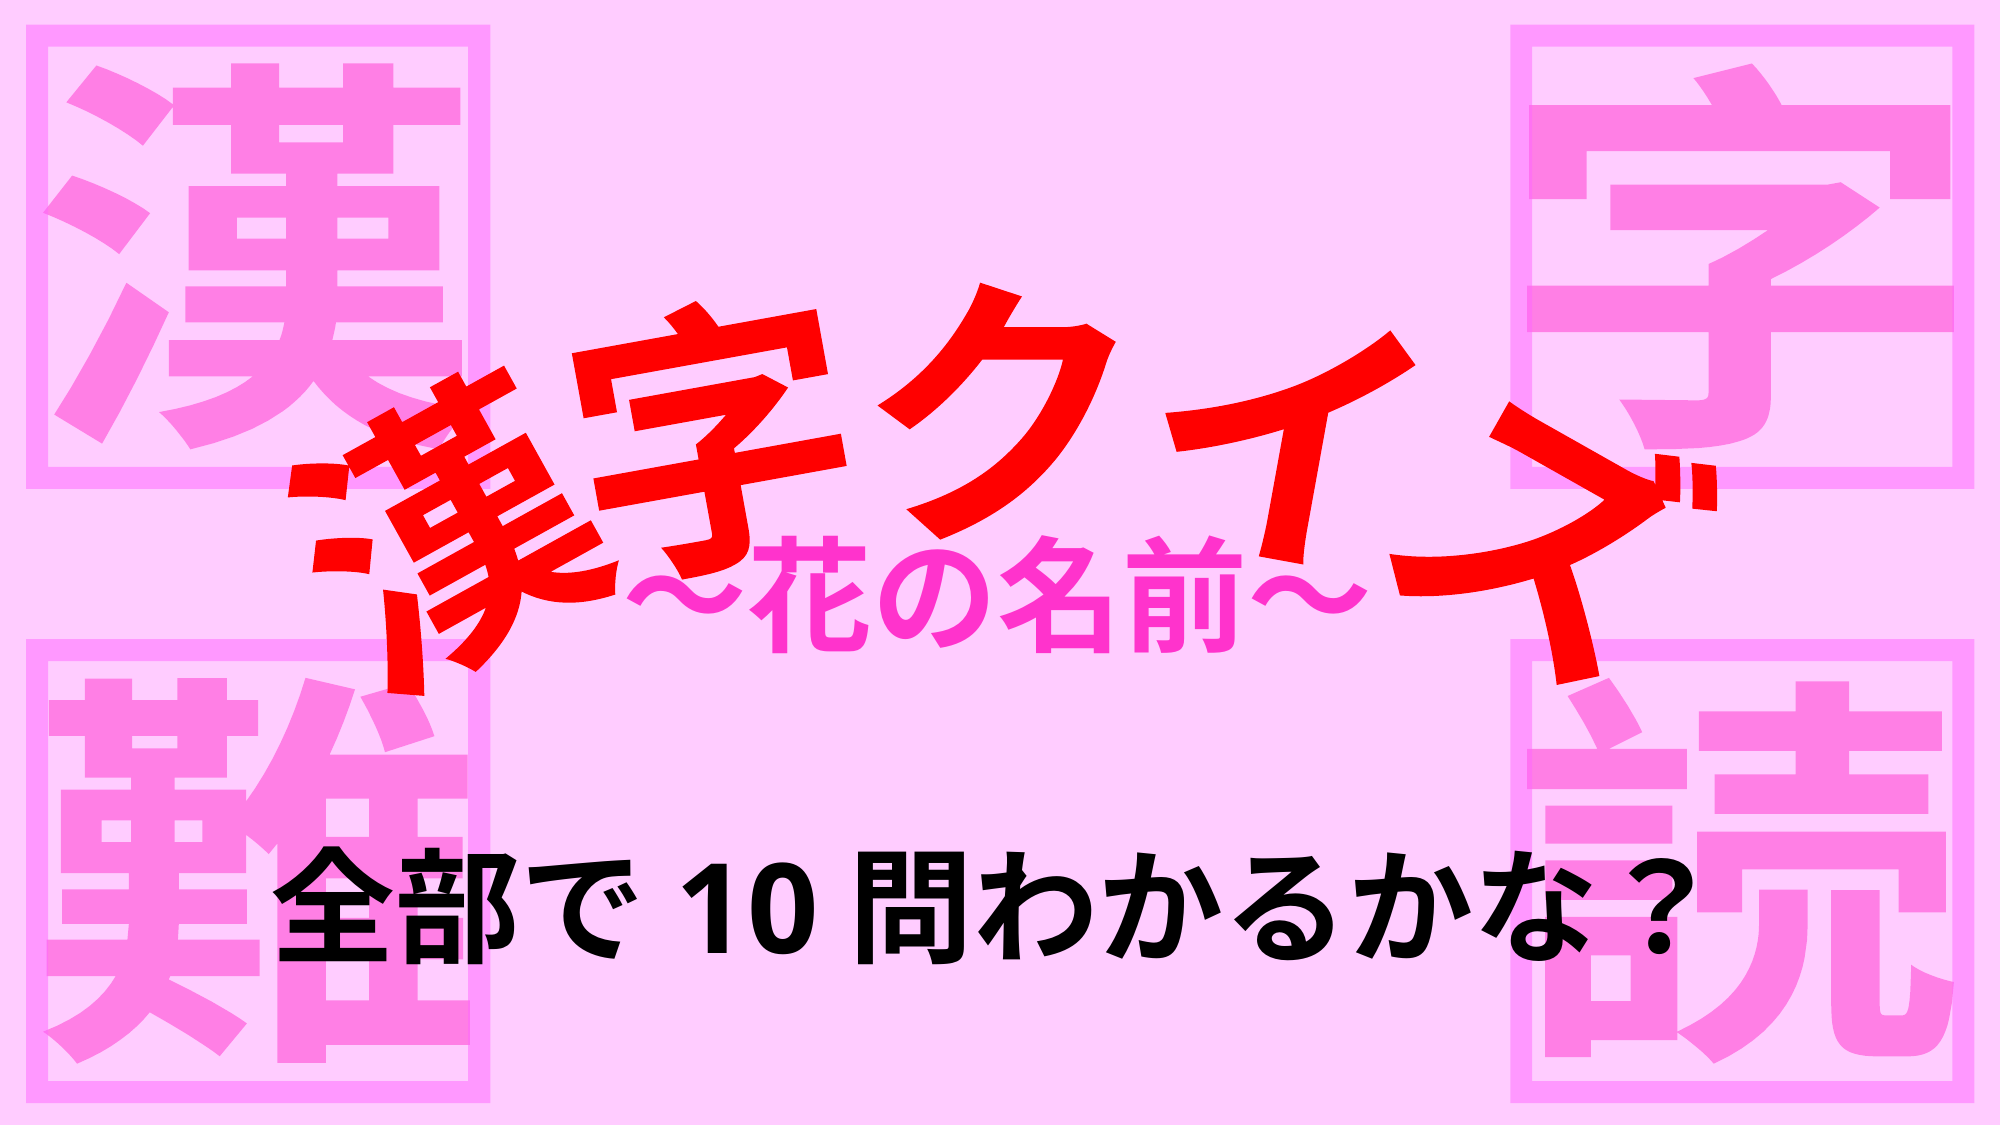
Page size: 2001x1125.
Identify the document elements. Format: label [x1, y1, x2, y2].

text_box [0, 0, 2000, 1125]
